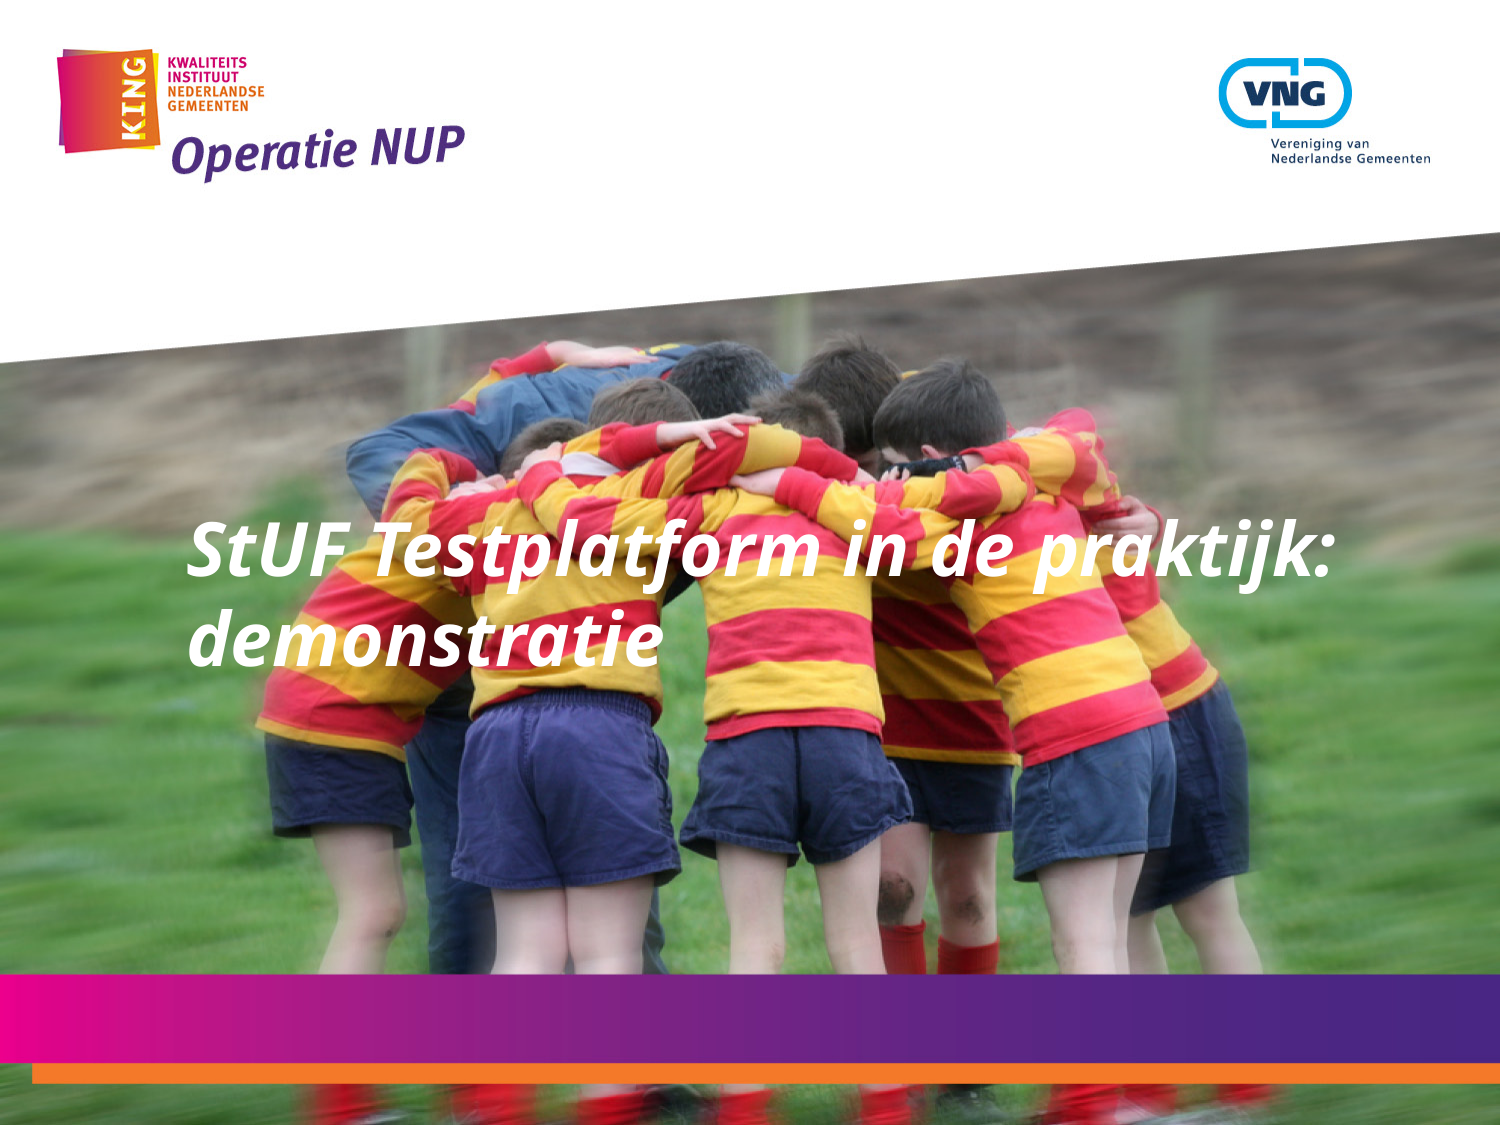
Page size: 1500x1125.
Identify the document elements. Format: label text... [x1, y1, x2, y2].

title StUF Testplatform in de praktijk: demonstratie [170, 373, 1412, 811]
picture [0, 0, 1500, 1125]
text_box [147, 231, 1402, 362]
